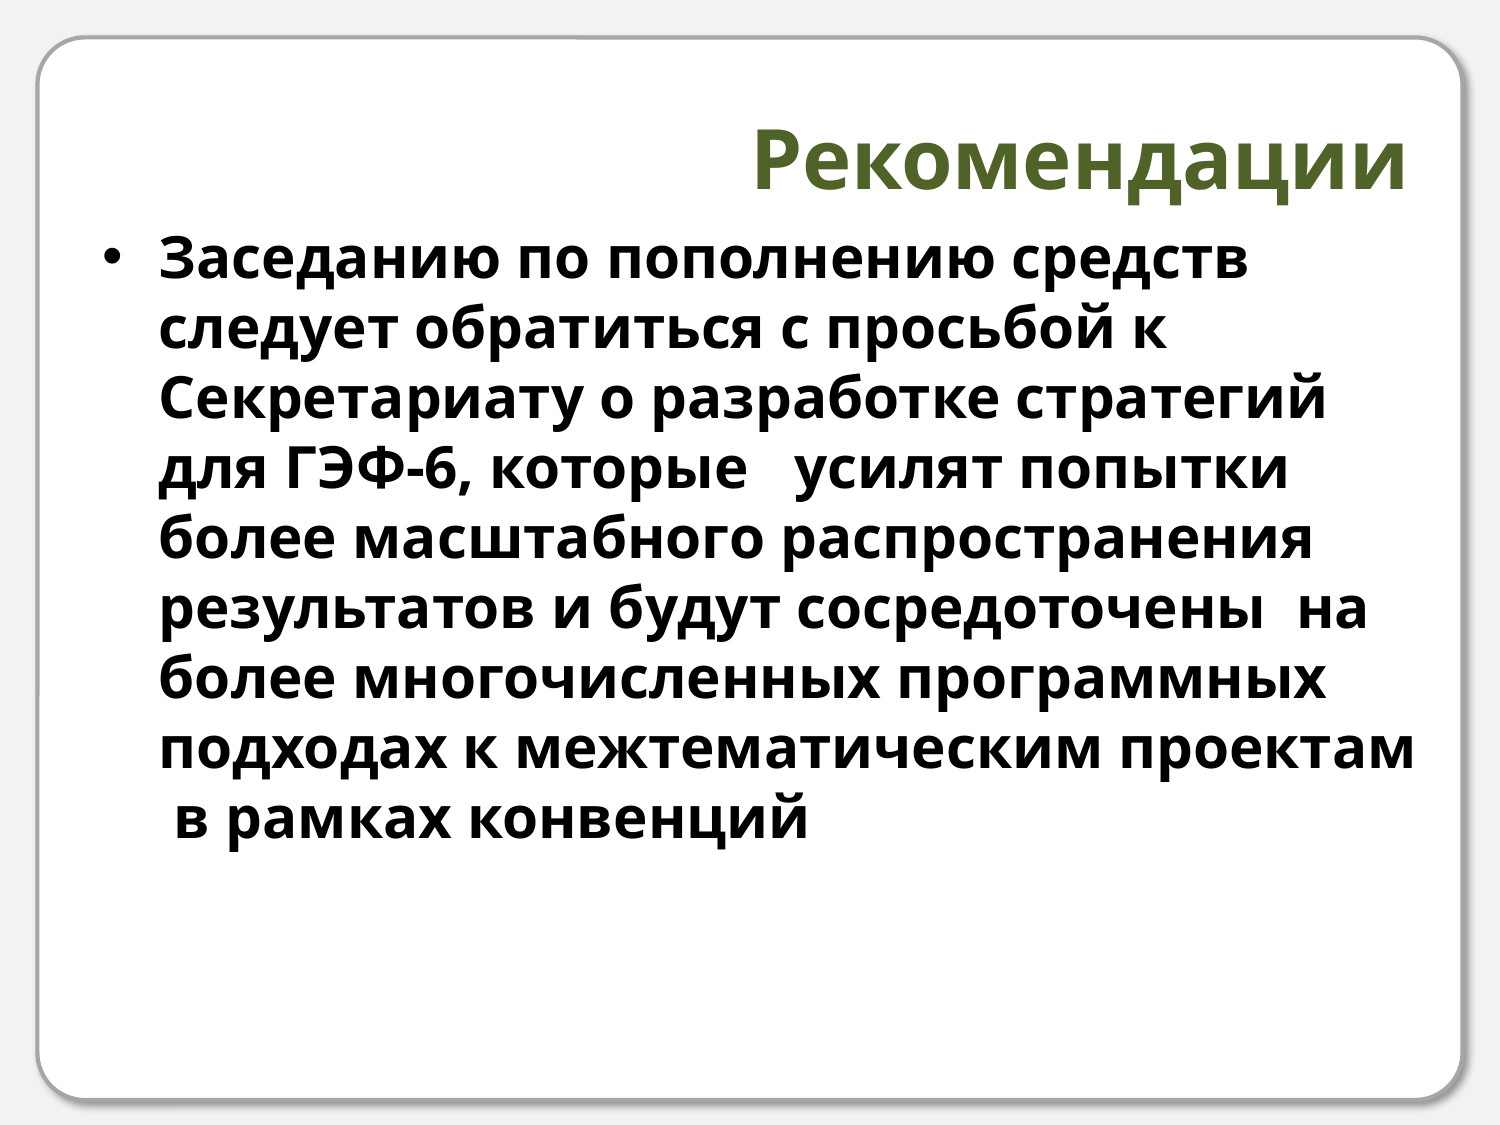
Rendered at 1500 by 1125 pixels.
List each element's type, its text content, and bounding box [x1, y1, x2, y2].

title Рекомендации [75, 62, 1425, 250]
list Заседанию по пополнению средств следует обратиться с просьбой к Секретариату о разработке стратегий для ГЭФ-6, которые усилят попытки более масштабного распространения результатов и будут сосредоточены на более многочисленных программных подходах к межтематическим проектам в рамках конвенций [87, 212, 1438, 931]
